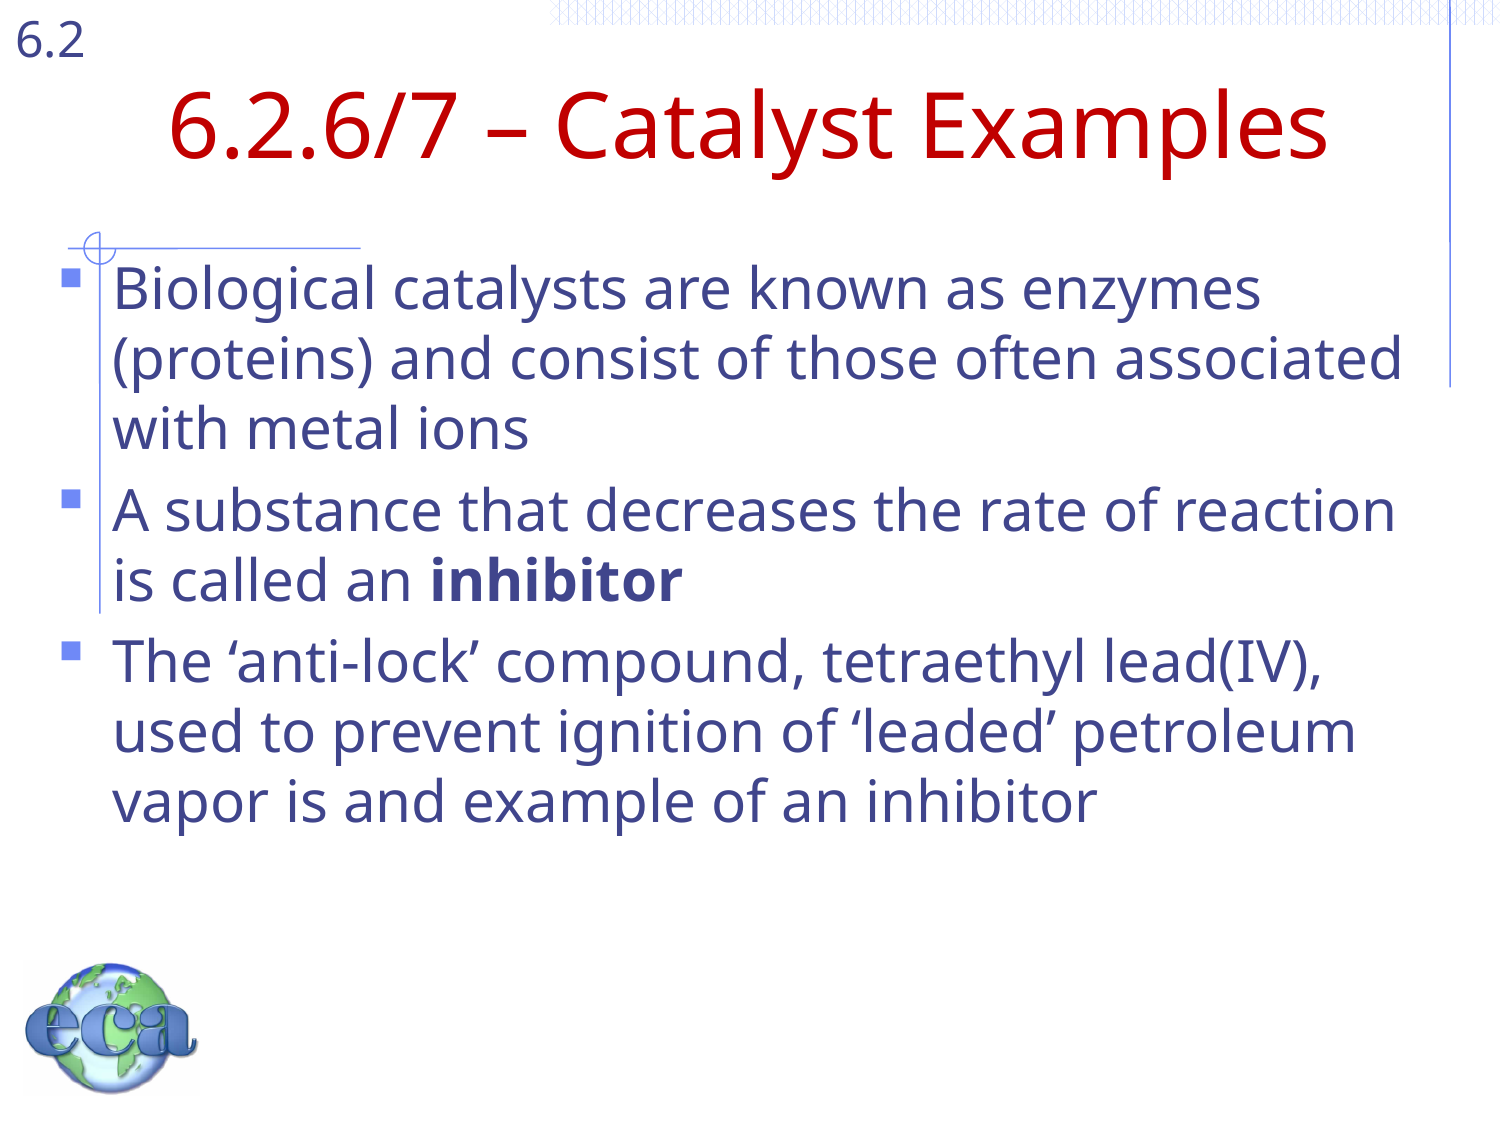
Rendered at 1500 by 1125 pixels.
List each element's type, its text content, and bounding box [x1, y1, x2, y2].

list Biological catalysts are known as enzymes (proteins) and consist of those often associated with metal ions A substance that decreases the rate of reaction is called an inhibitor The ‘anti-lock’ compound, tetraethyl lead(IV), used to prevent ignition of ‘leaded’ petroleum vapor is and example of an inhibitor [41, 243, 1471, 965]
title 6.2.6/7 – Catalyst Examples [17, 49, 1483, 185]
picture [23, 960, 200, 1096]
